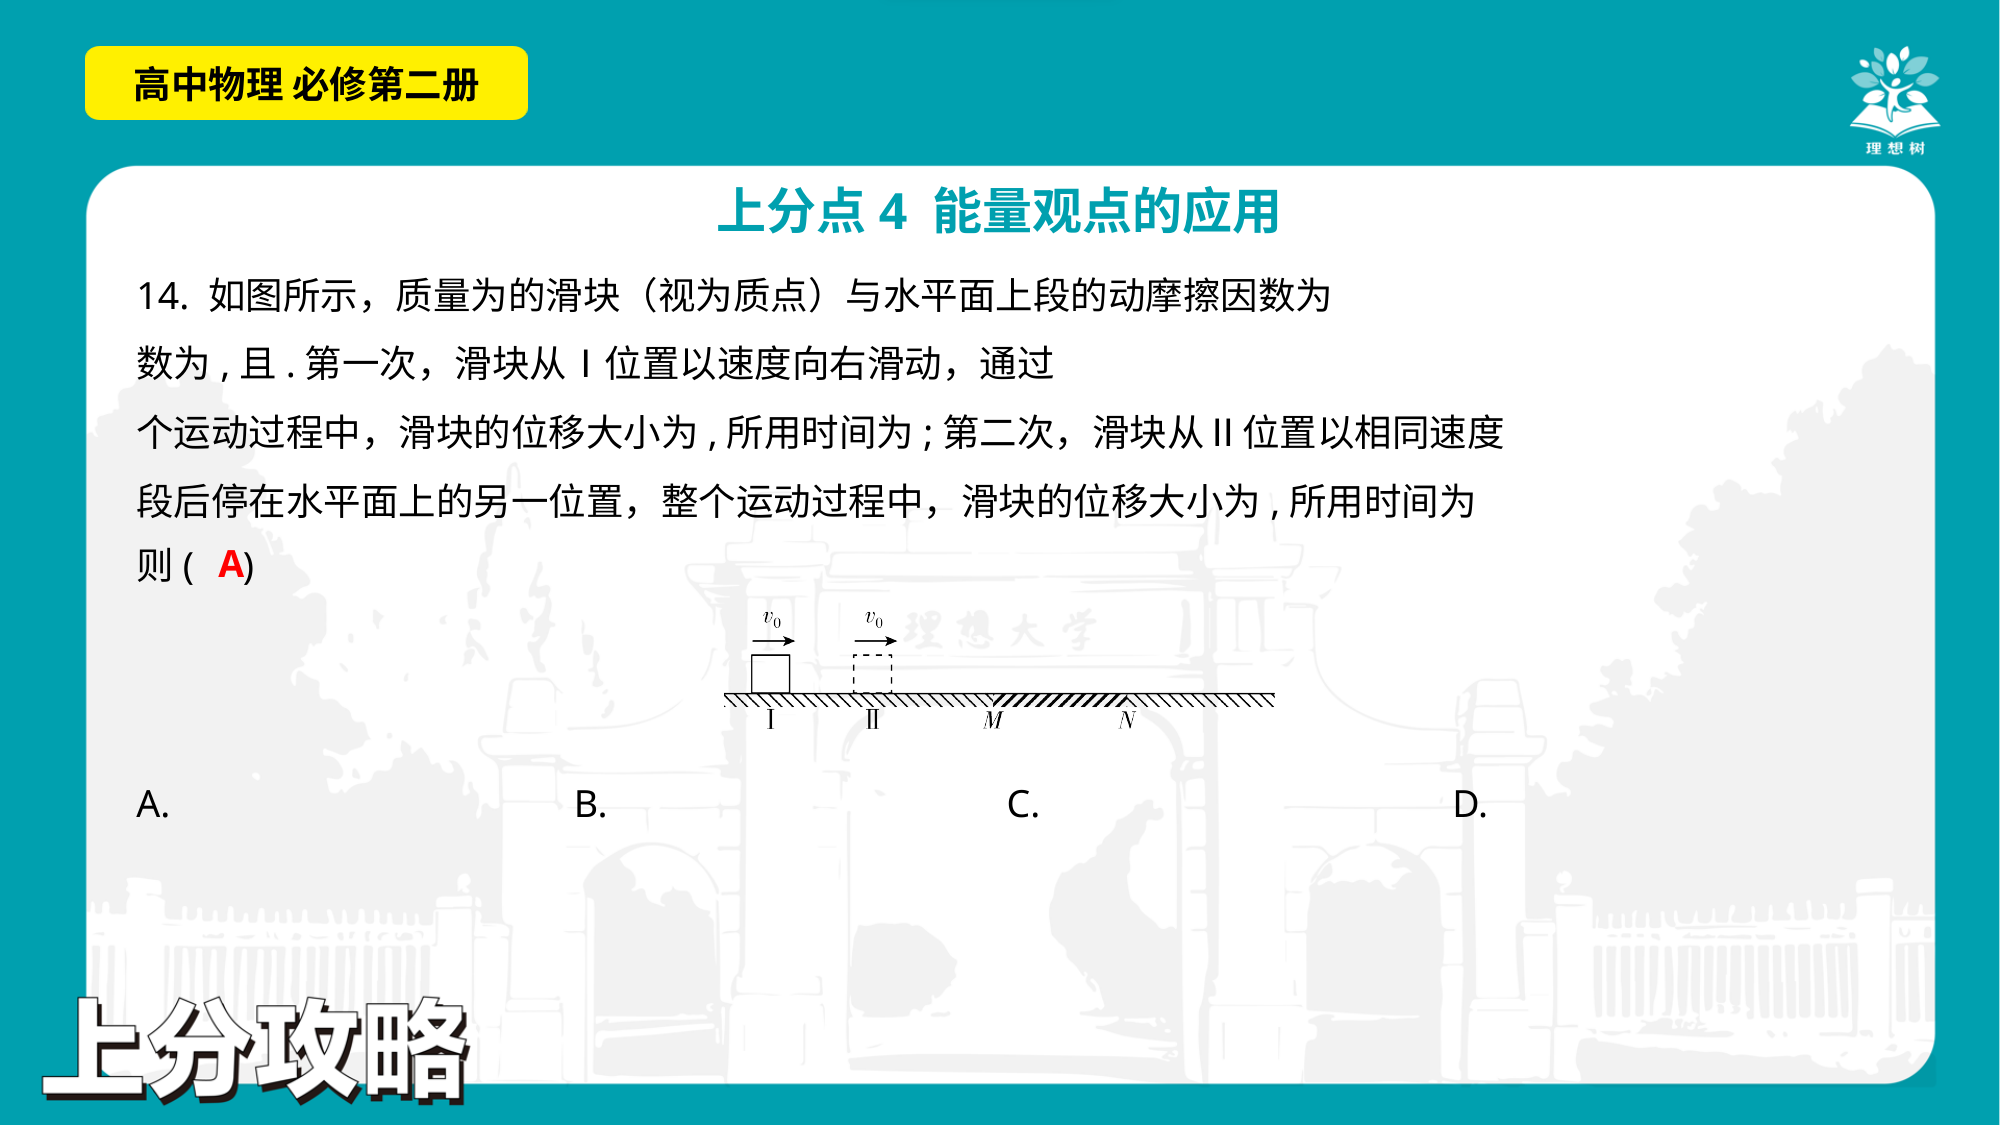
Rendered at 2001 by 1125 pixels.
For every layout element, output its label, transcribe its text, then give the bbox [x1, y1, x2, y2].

text_box A [204, 520, 259, 579]
picture [0, 0, 2000, 1125]
